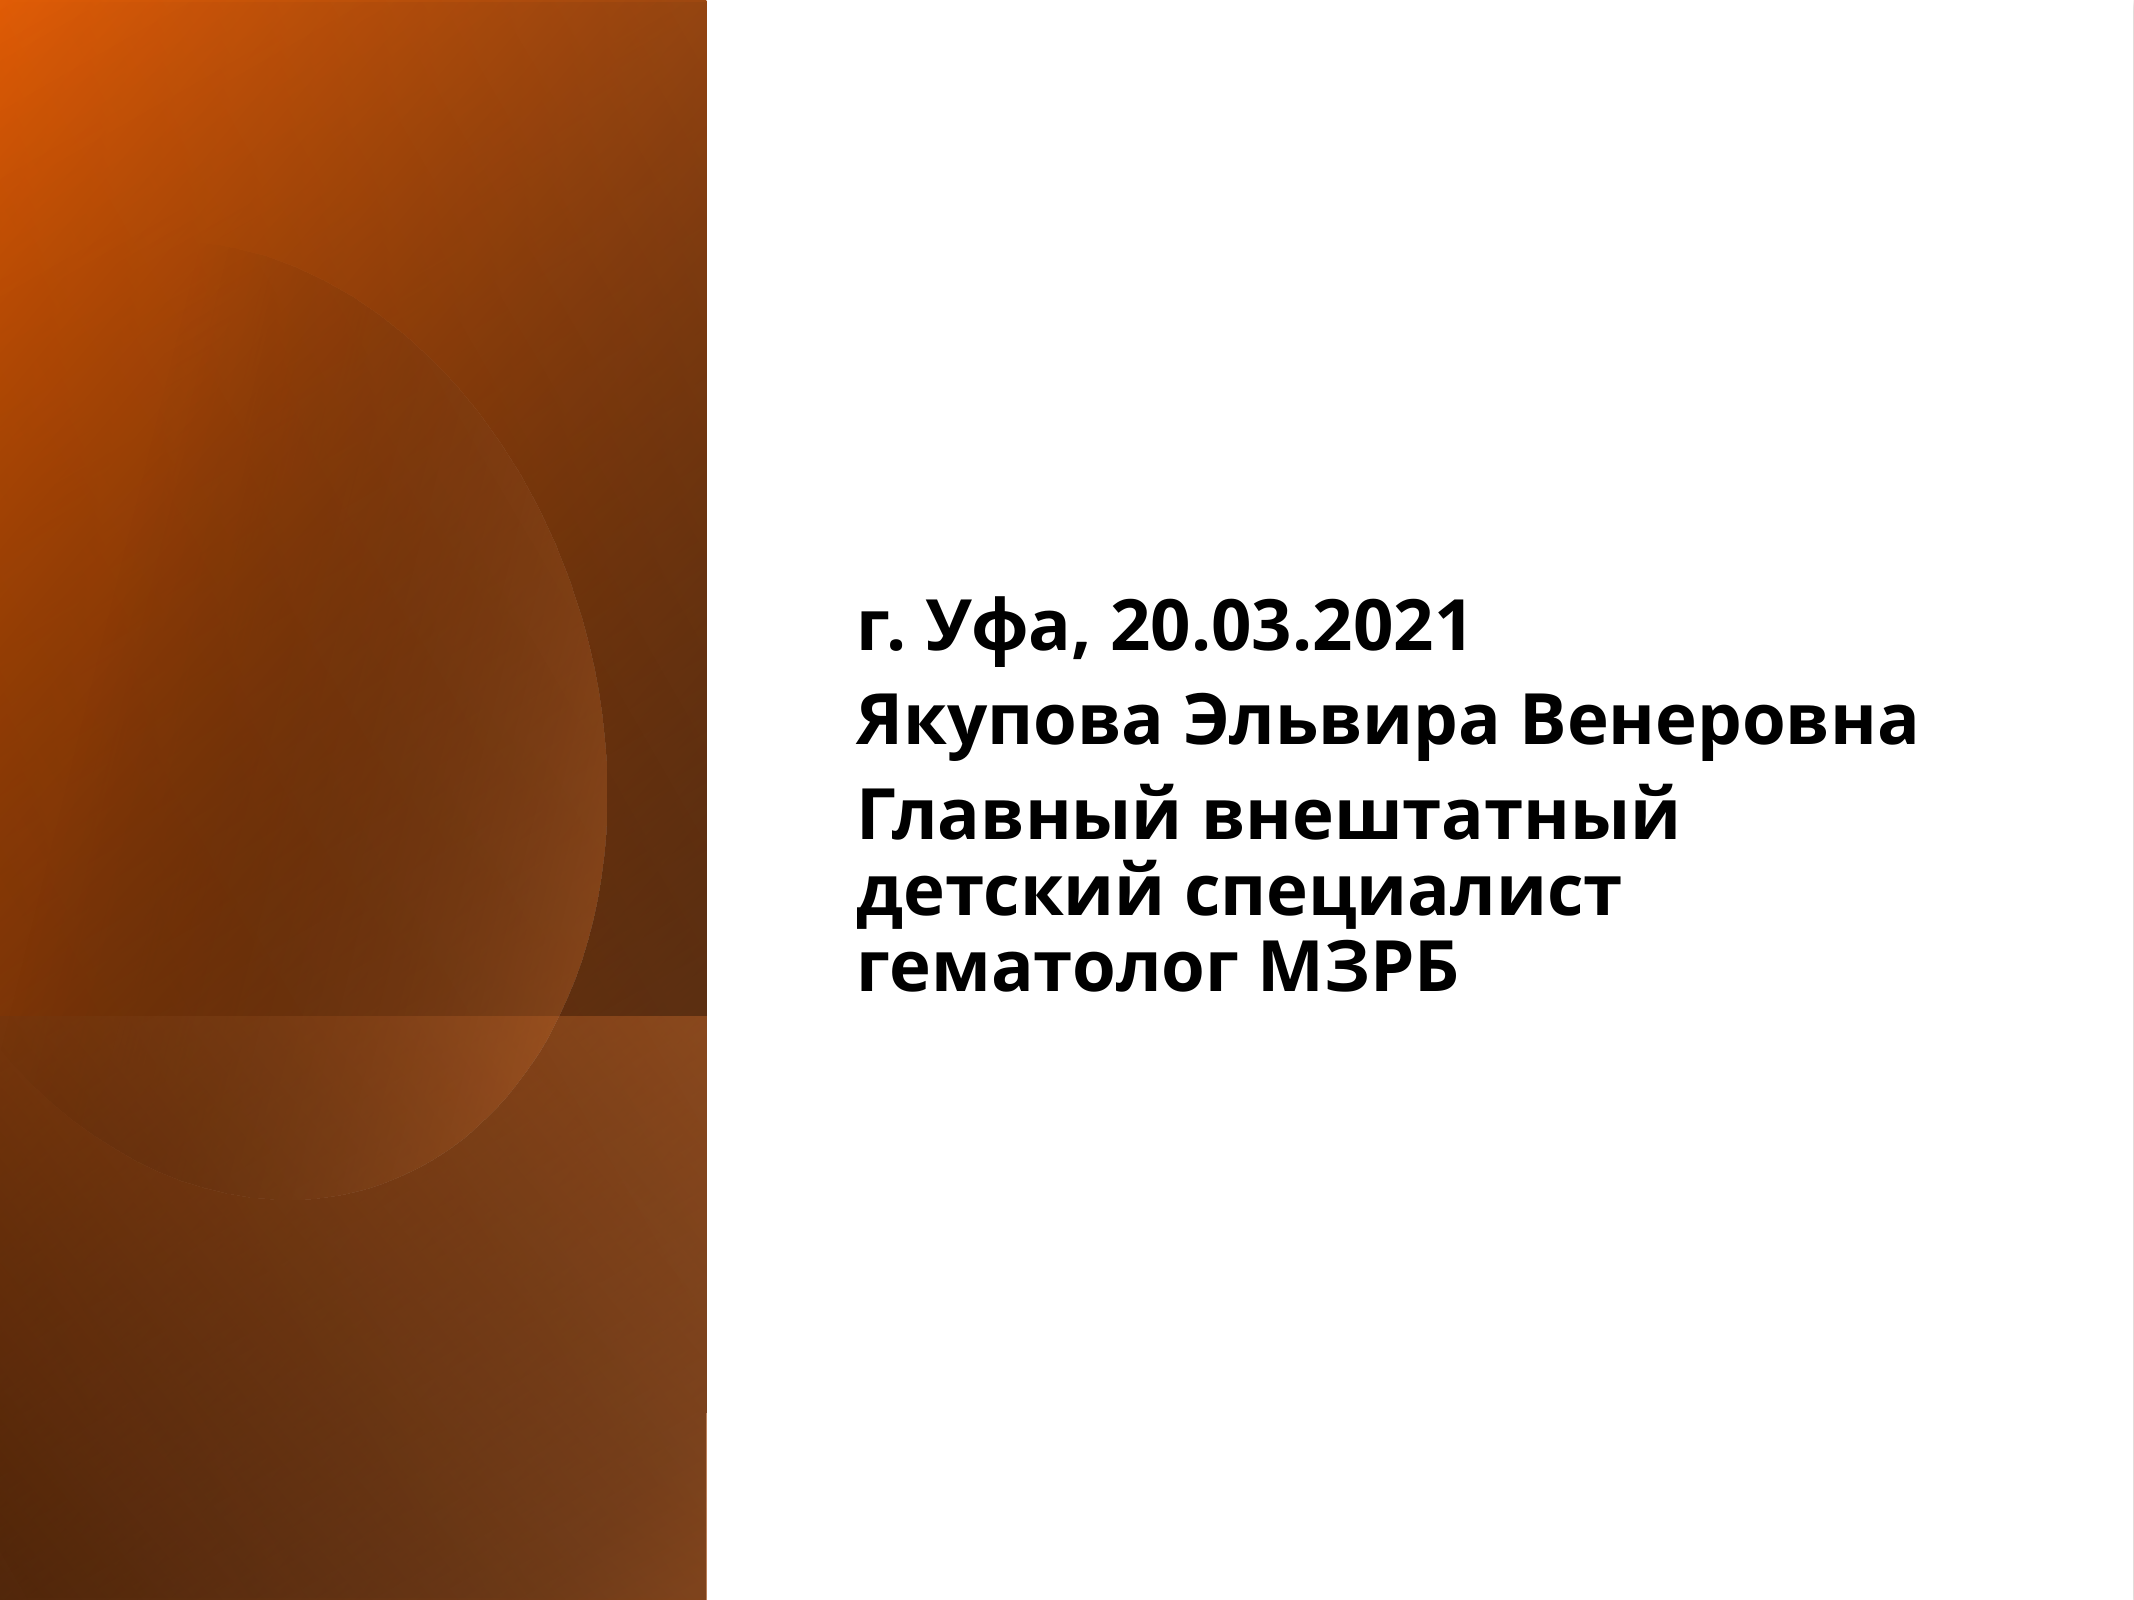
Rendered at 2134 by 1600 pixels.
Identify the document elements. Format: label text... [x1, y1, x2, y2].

list г. Уфа, 20.03.2021 Якупова Эльвира Венеровна Главный внештатный детский специалист гематолог МЗРБ [841, 151, 1989, 1446]
text_box [0, 0, 709, 1600]
text_box [709, 0, 2134, 1600]
